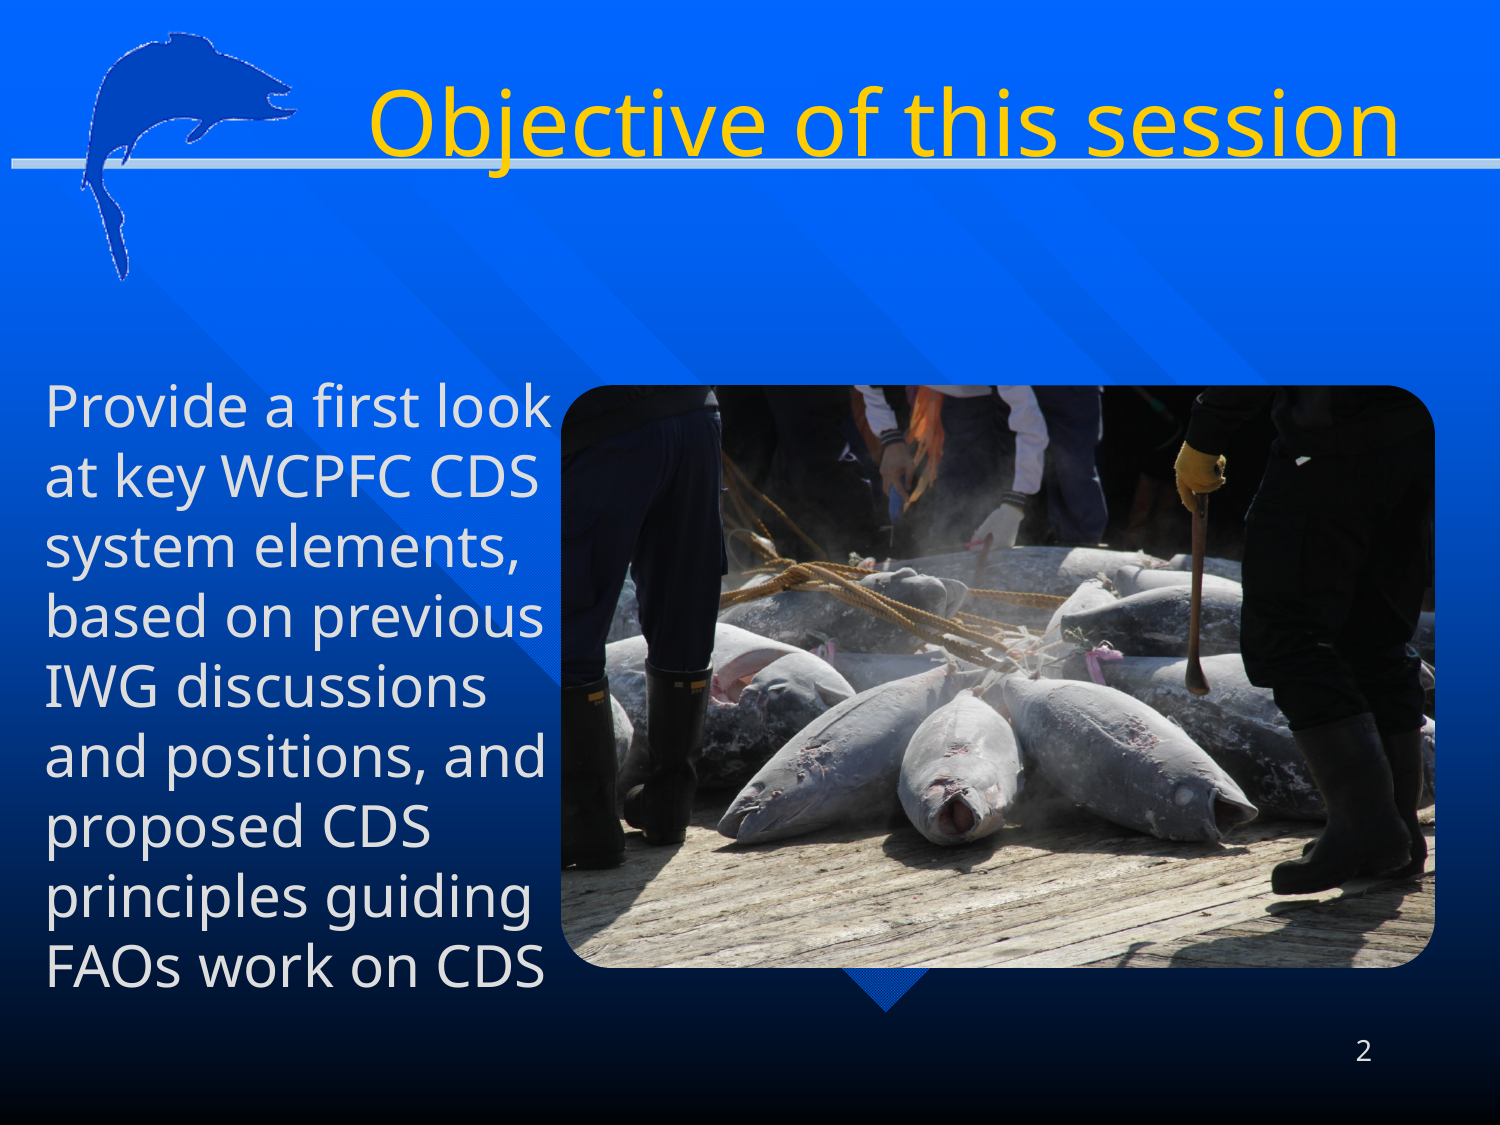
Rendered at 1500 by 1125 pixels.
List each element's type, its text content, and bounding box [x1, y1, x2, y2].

picture [0, 0, 1500, 1125]
title Objective of this session [289, 42, 1483, 197]
slide_number 2 [1074, 1025, 1388, 1100]
list Provide a first look at key WCPFC CDS system elements, based on previous IWG discussions and positions, and proposed CDS principles guiding FAOs work on CDS [29, 361, 573, 1071]
